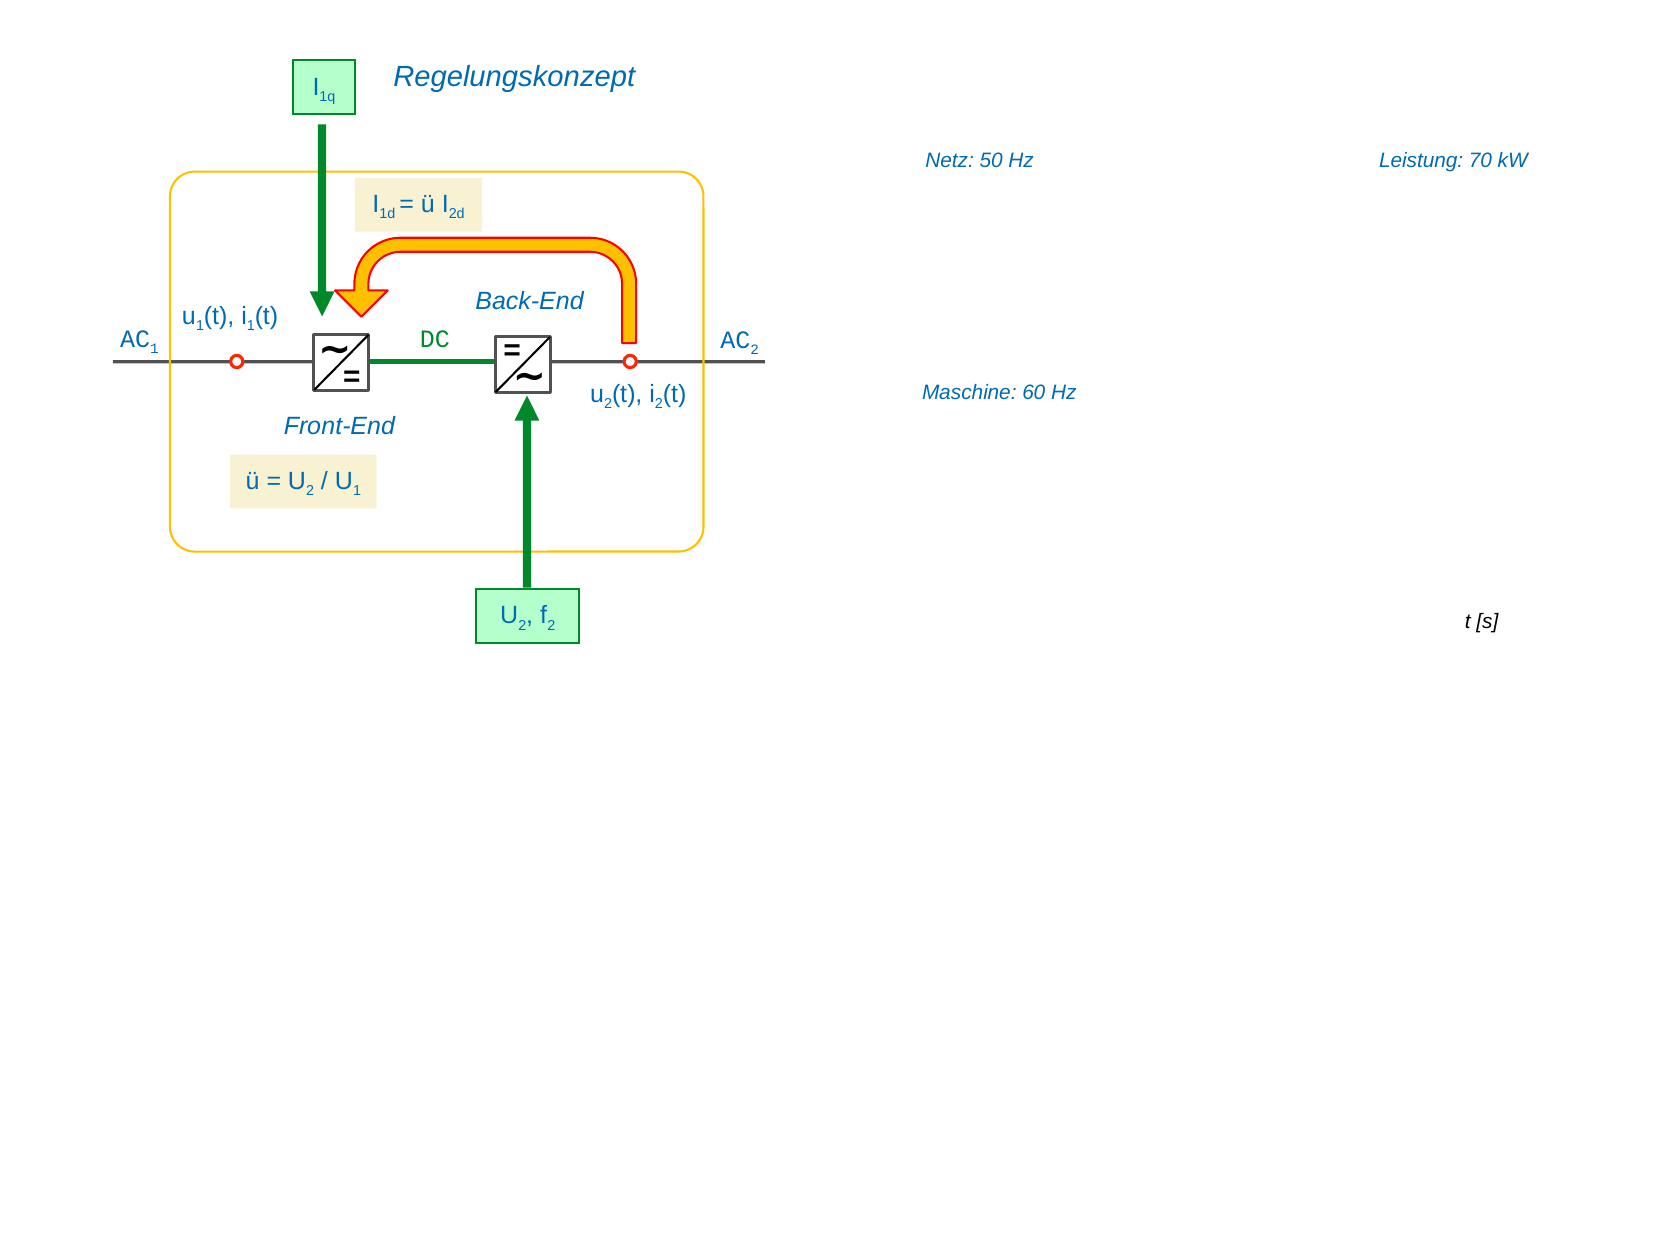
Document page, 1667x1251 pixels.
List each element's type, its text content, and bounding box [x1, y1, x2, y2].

text_box Maschine: 60 Hz [897, 370, 1102, 411]
text_box [624, 355, 637, 367]
text_box AC2 [699, 313, 781, 368]
text_box I1d = ü I2d [354, 177, 483, 232]
text_box u1(t), i1(t) [152, 289, 308, 344]
text_box AC1 [99, 312, 181, 367]
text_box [308, 312, 370, 403]
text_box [494, 324, 556, 415]
text_box U2, f2 [476, 589, 580, 643]
text_box Regelungskonzept [384, 49, 645, 100]
text_box Leistung: 70 kW [1365, 139, 1542, 179]
text_box [315, 124, 329, 306]
text_box [169, 171, 704, 552]
text_box [335, 237, 637, 344]
text_box Netz: 50 Hz [898, 139, 1061, 180]
text_box u2(t), i2(t) [564, 367, 712, 422]
text_box [230, 355, 243, 368]
text_box ü = U2 / U1 [230, 454, 377, 509]
text_box I1q [292, 60, 355, 115]
text_box t [s] [1450, 599, 1534, 651]
